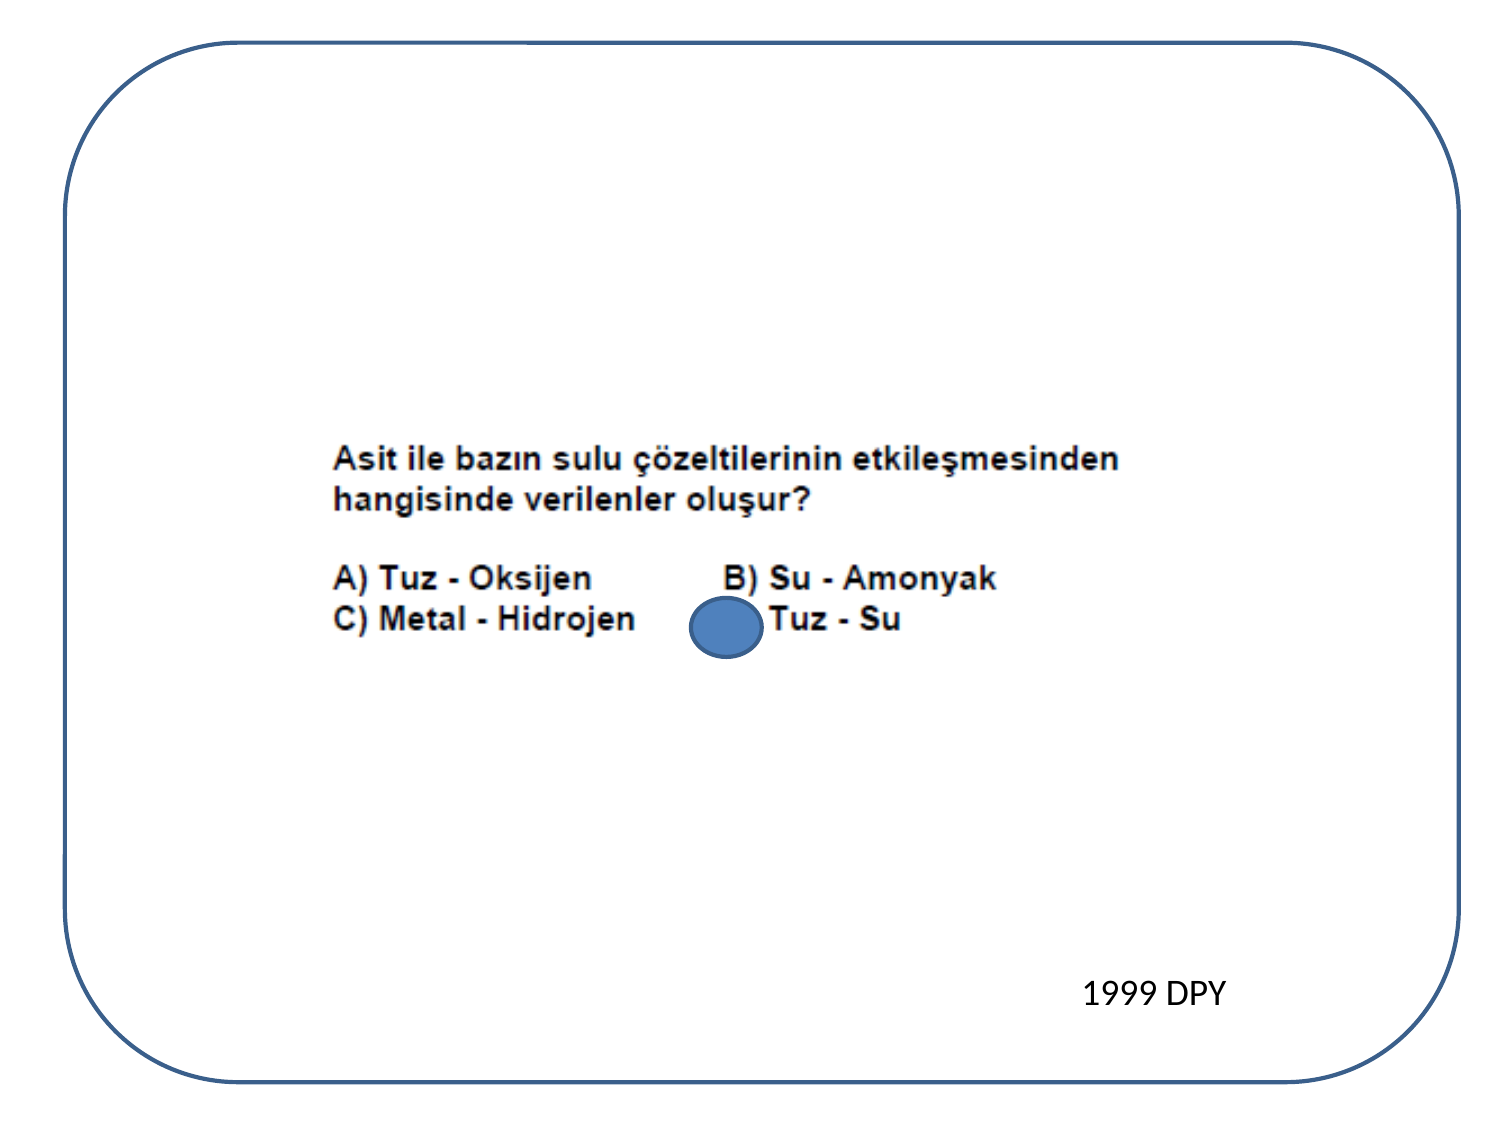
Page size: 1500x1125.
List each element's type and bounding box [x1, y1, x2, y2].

picture [304, 421, 1152, 677]
text_box [62, 40, 1461, 1085]
